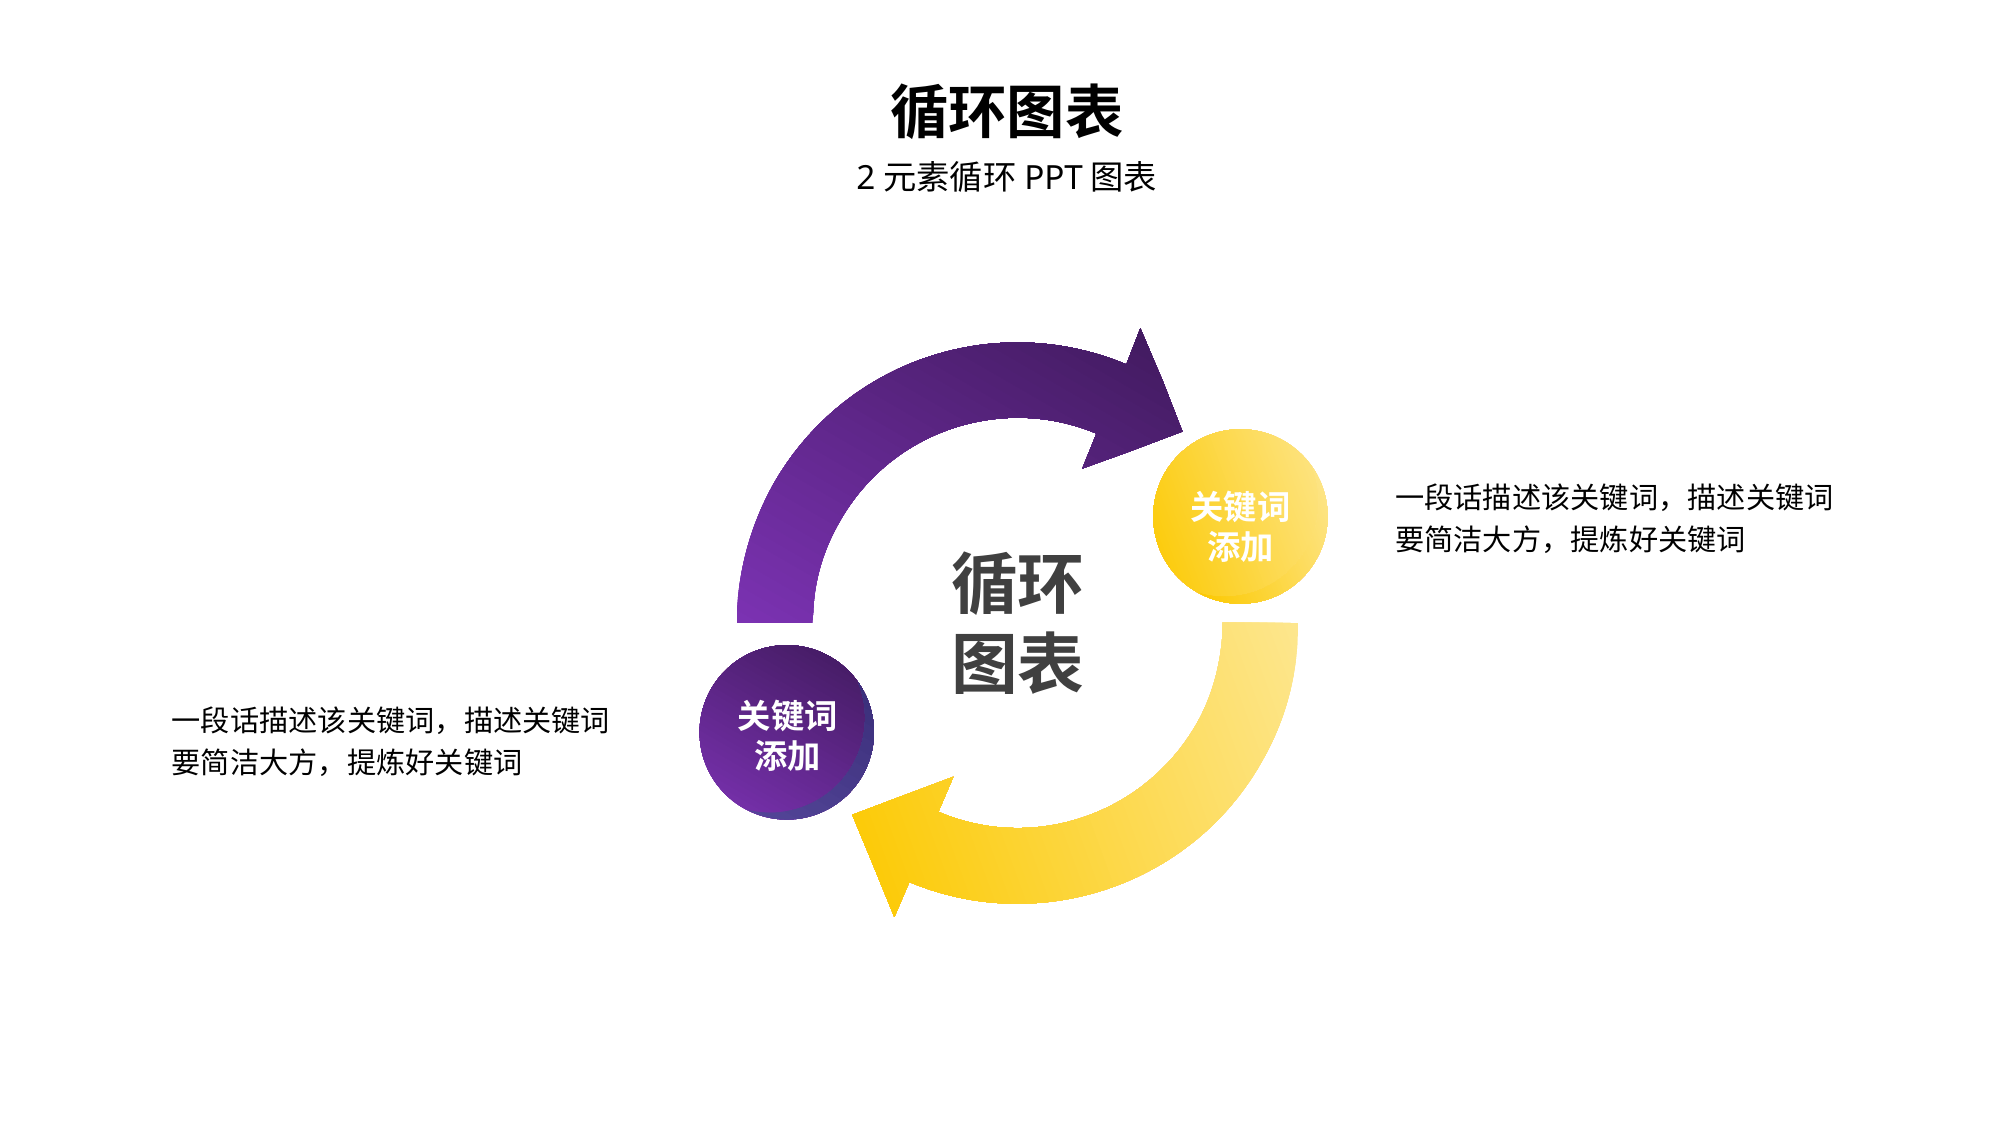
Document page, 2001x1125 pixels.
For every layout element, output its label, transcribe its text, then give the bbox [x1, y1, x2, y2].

text_box [854, 622, 1299, 917]
text_box [737, 328, 1182, 623]
text_box 2元素循环PPT图表 [841, 148, 1173, 204]
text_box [699, 645, 874, 820]
text_box 循环 图表 [936, 534, 1100, 710]
text_box 循环图表 [875, 67, 1139, 148]
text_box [1153, 429, 1328, 604]
text_box 一段话描述该关键词，描述关键词要简洁大方，提炼好关键词 [1380, 464, 1872, 564]
text_box 一段话描述该关键词，描述关键词要简洁大方，提炼好关键词 [156, 688, 649, 787]
